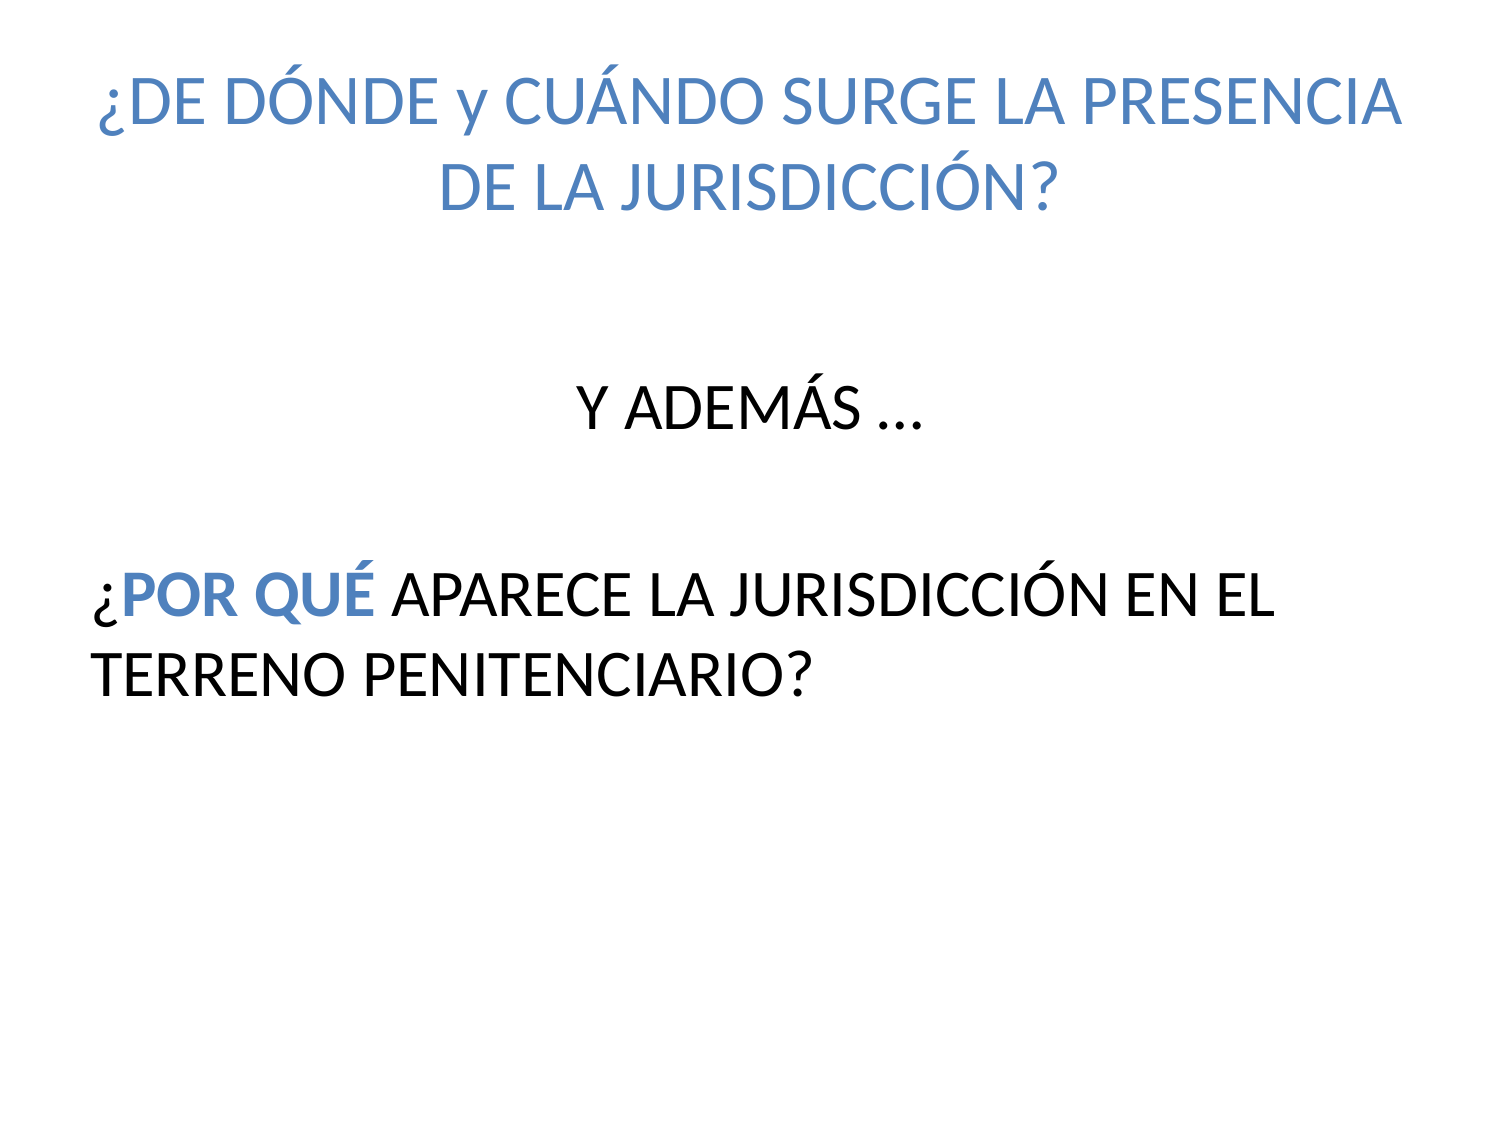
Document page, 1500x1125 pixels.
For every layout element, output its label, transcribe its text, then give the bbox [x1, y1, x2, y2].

list Y ADEMÁS … ¿POR QUÉ APARECE LA JURISDICCIÓN EN EL TERRENO PENITENCIARIO? [75, 262, 1425, 1005]
title ¿DE DÓNDE y CUÁNDO SURGE LA PRESENCIA DE LA JURISDICCIÓN? [75, 45, 1425, 233]
